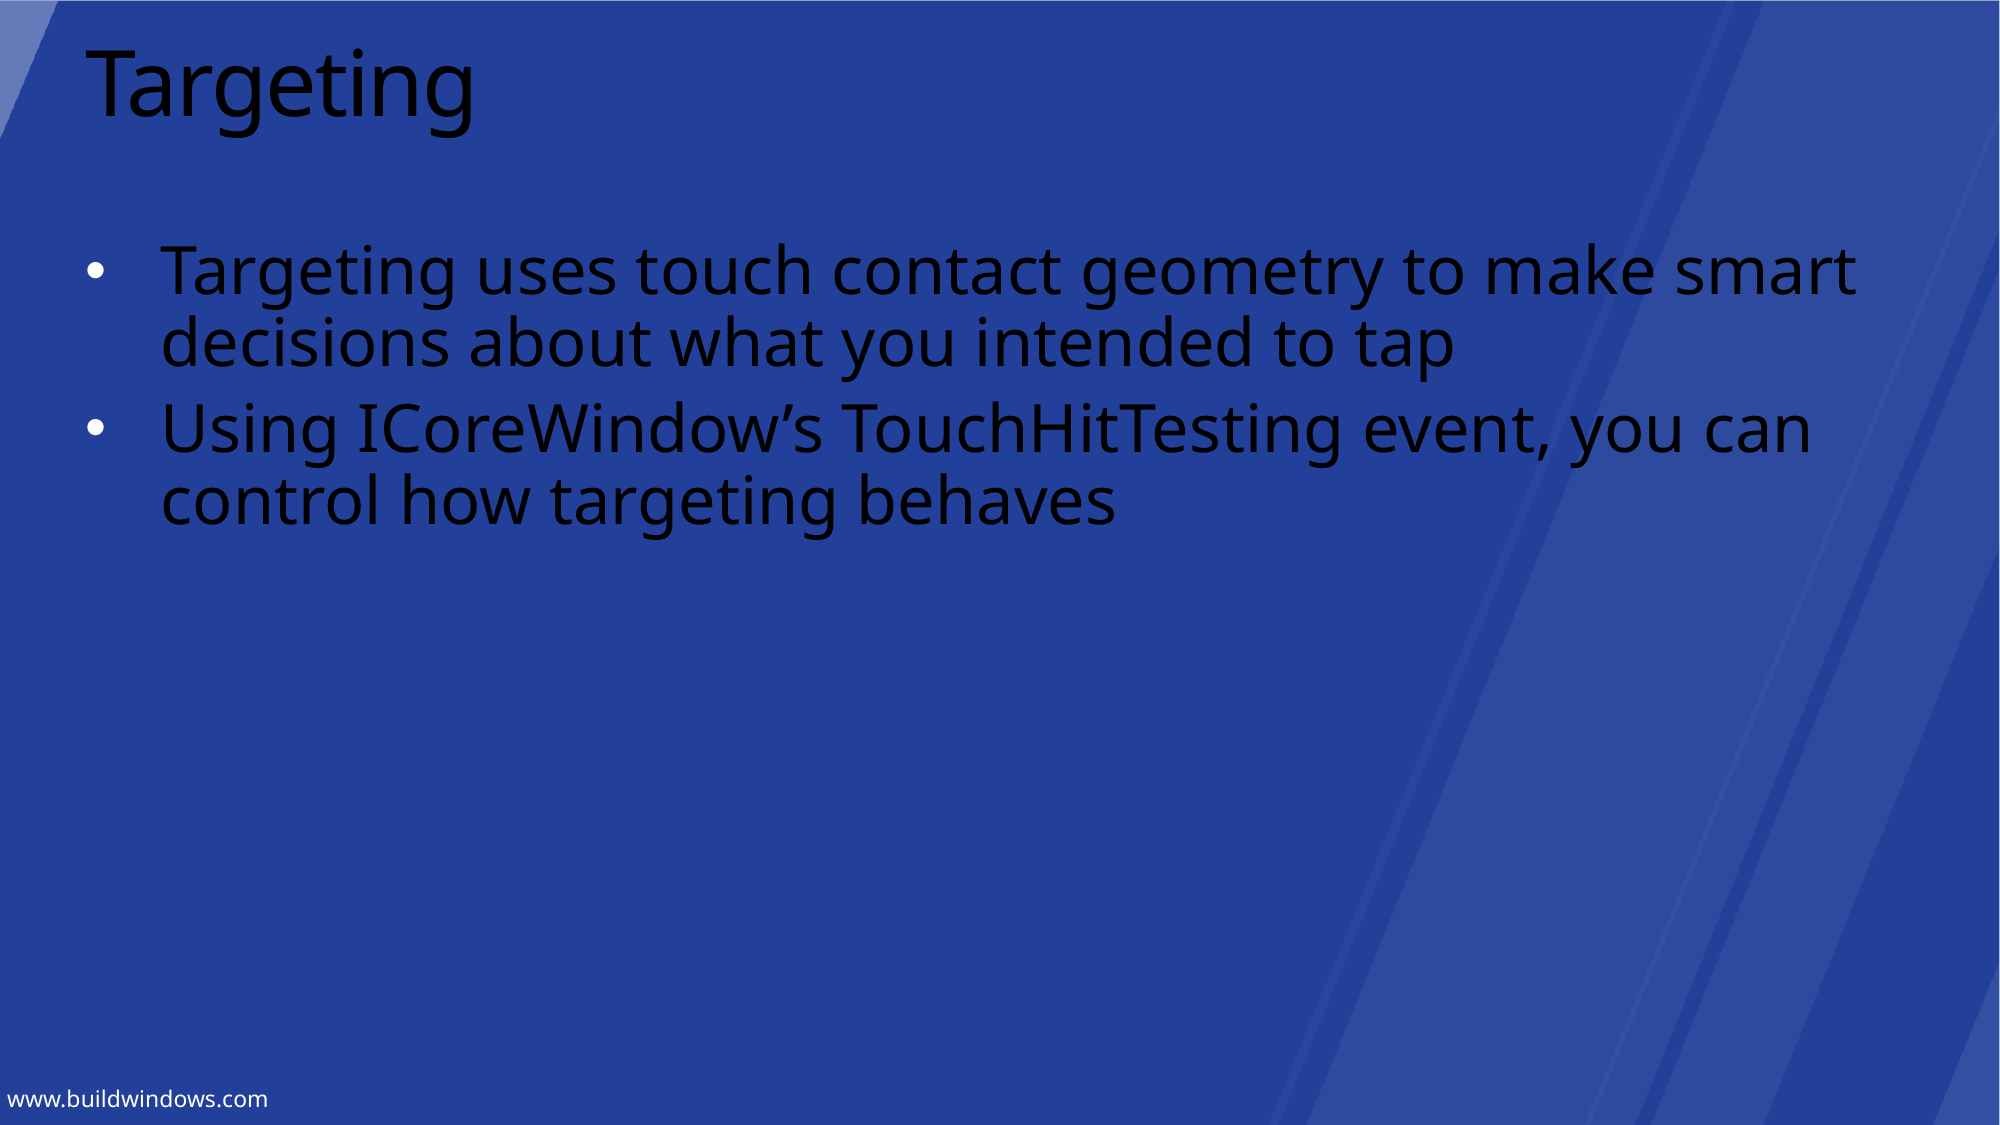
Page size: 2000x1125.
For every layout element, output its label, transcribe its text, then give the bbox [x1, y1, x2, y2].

title Targeting [85, 37, 1914, 138]
list Targeting uses touch contact geometry to make smart decisions about what you intended to tap Using ICoreWindow’s TouchHitTesting event, you can control how targeting behaves [85, 237, 1914, 545]
picture [0, 0, 2000, 1125]
